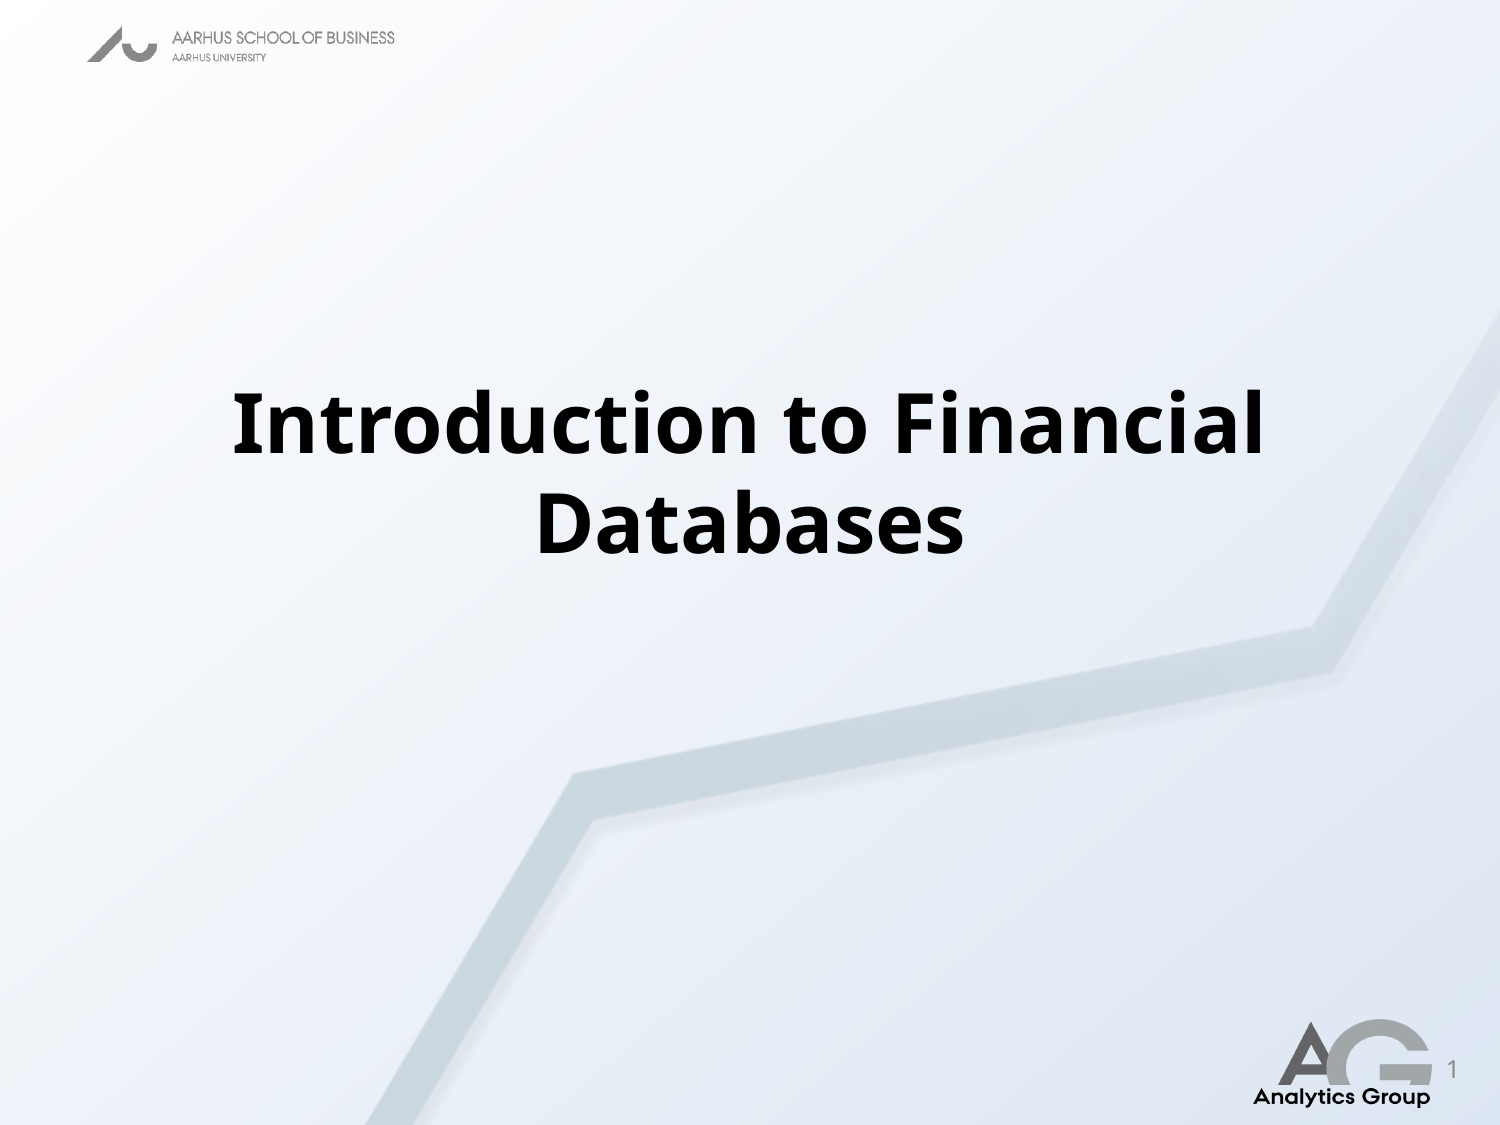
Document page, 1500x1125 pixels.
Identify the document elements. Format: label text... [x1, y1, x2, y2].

picture [82, 23, 399, 66]
title Introduction to Financial Databases [112, 349, 1388, 591]
slide_number 1 [1125, 1042, 1475, 1098]
